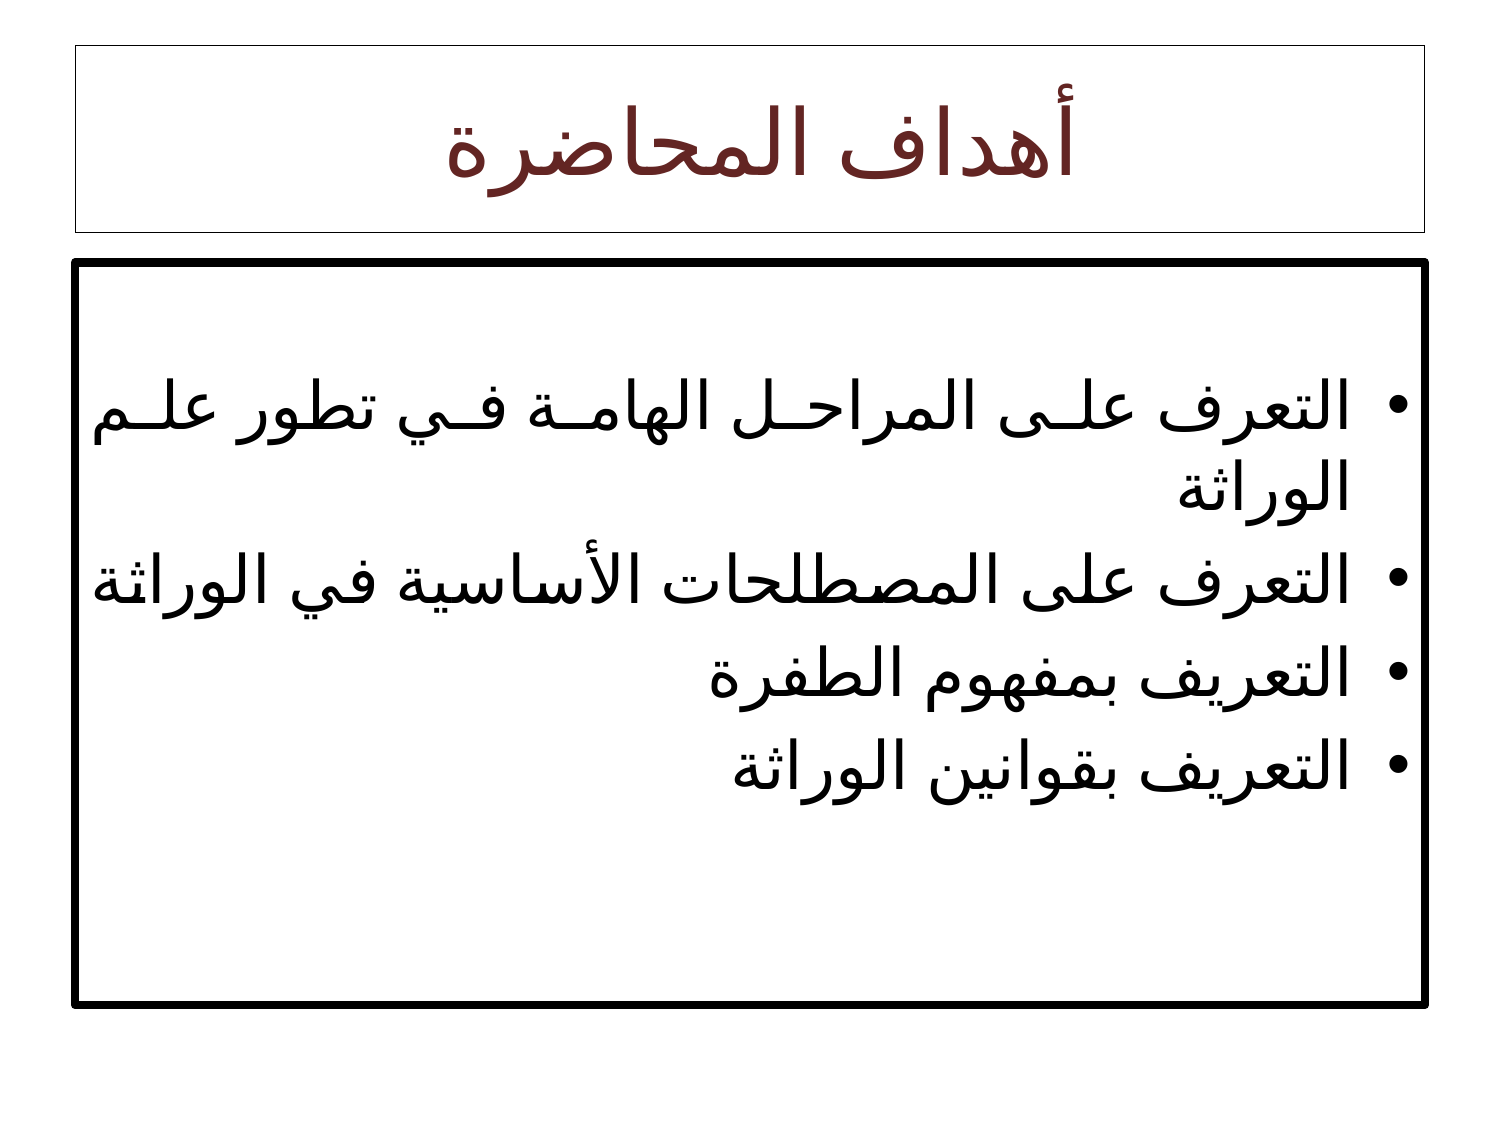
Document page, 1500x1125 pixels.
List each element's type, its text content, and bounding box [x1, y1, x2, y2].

title أهداف المحاضرة [75, 45, 1425, 233]
list التعرف على المراحل الهامة في تطور علم الوراثة التعرف على المصطلحات الأساسية في الوراثة التعريف بمفهوم الطفرة التعريف بقوانين الوراثة [75, 262, 1425, 1005]
